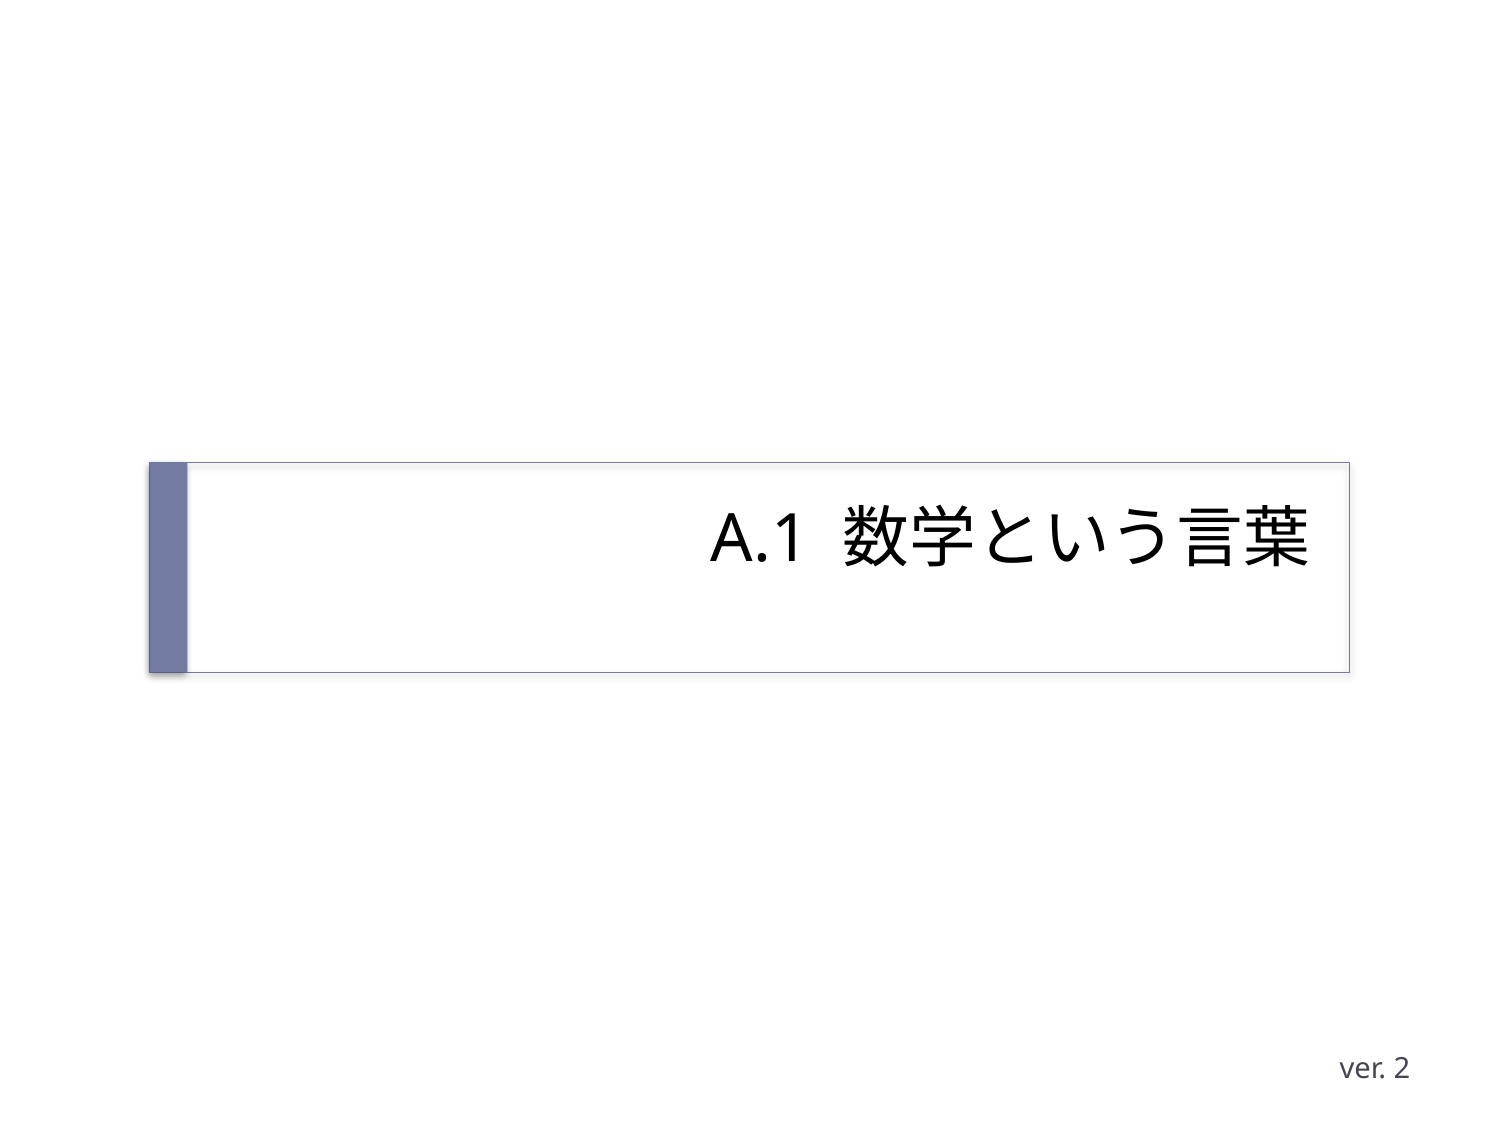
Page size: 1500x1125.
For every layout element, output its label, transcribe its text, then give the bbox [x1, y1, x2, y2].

slide_number ver. 2 [1050, 1042, 1425, 1103]
title A.1 数学という言葉 [200, 487, 1325, 663]
